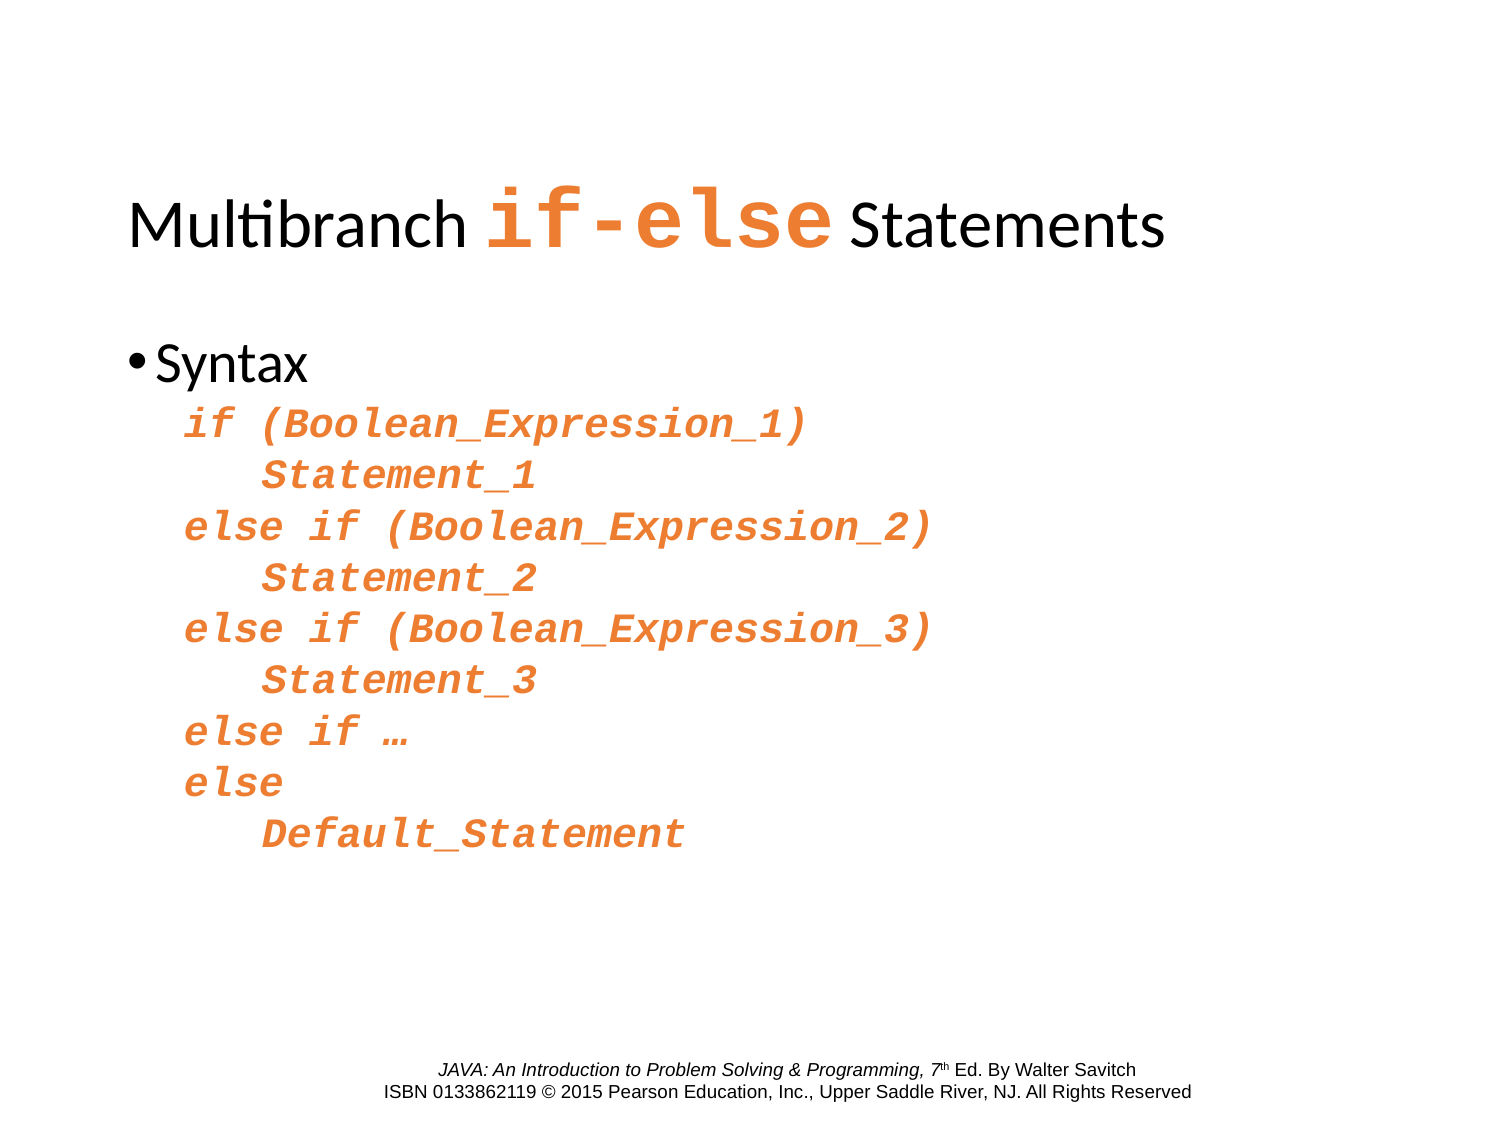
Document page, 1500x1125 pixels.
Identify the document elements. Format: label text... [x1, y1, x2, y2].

title Multibranch if-else Statements [112, 158, 1500, 284]
list Syntax if (Boolean_Expression_1) Statement_1 else if (Boolean_Expression_2) Statement_2 else if (Boolean_Expression_3) Statement_3 else if … else Default_Statement [112, 324, 1388, 950]
